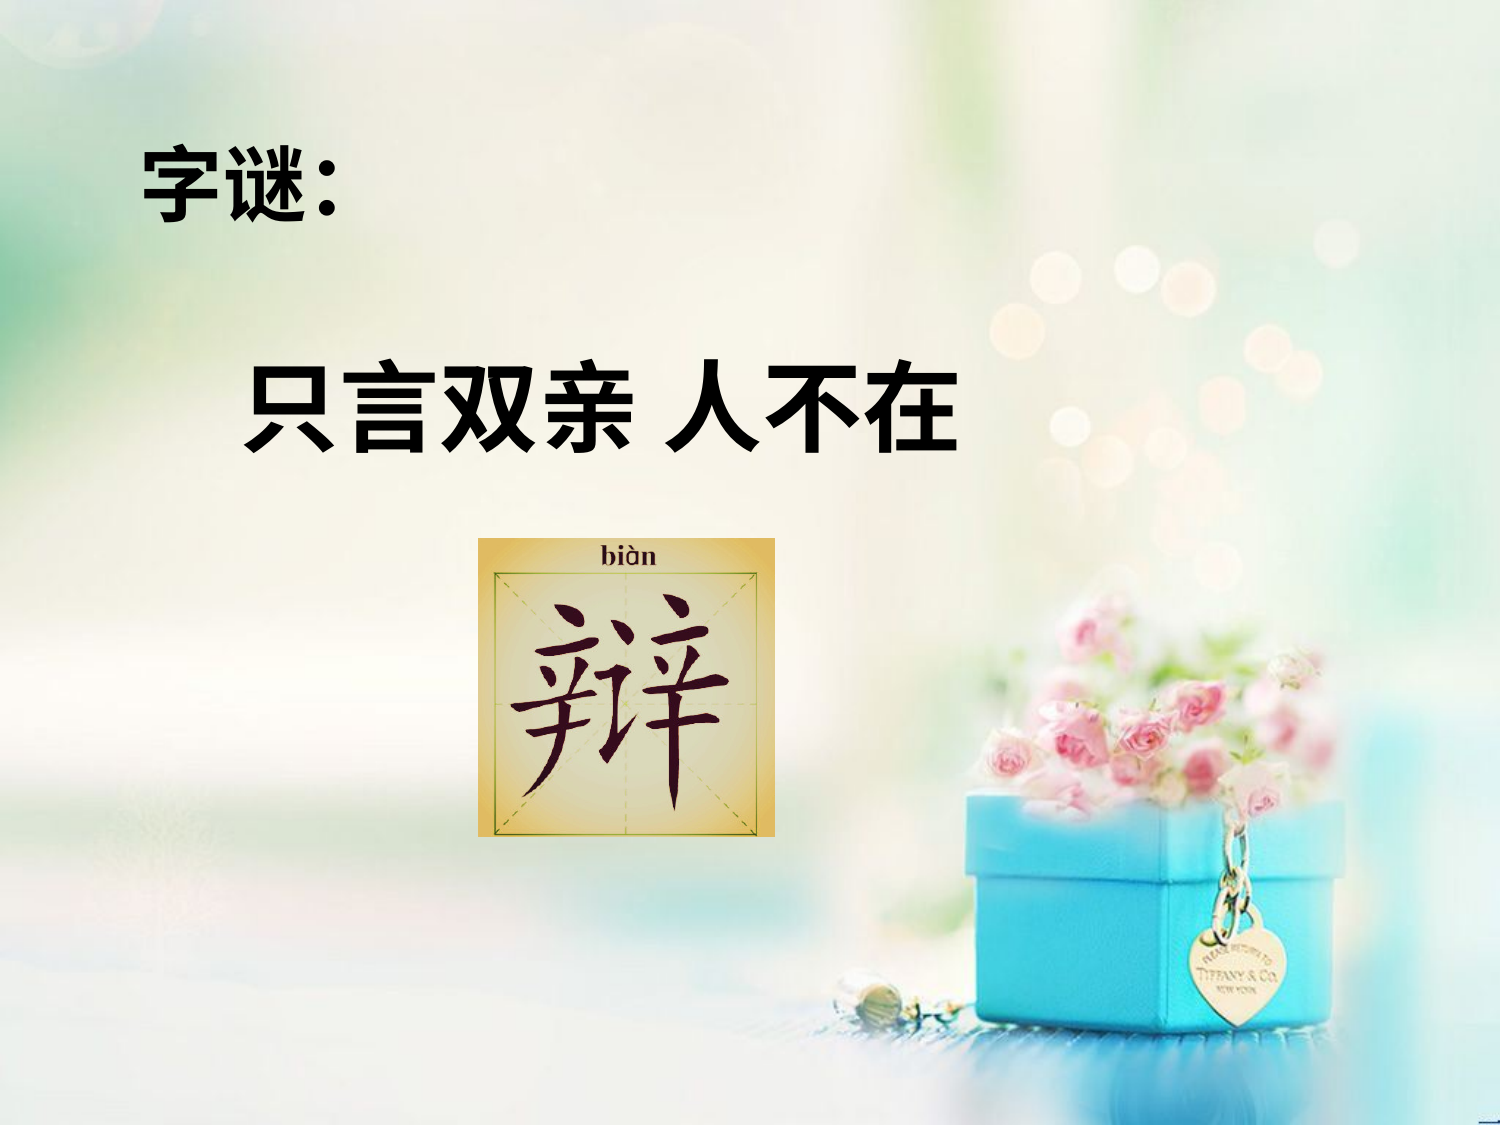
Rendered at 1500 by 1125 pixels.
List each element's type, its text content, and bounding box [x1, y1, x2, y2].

text_box 只言双亲 人不在 [224, 337, 1038, 473]
text_box 字谜： [124, 125, 425, 240]
picture [0, 0, 1500, 1125]
